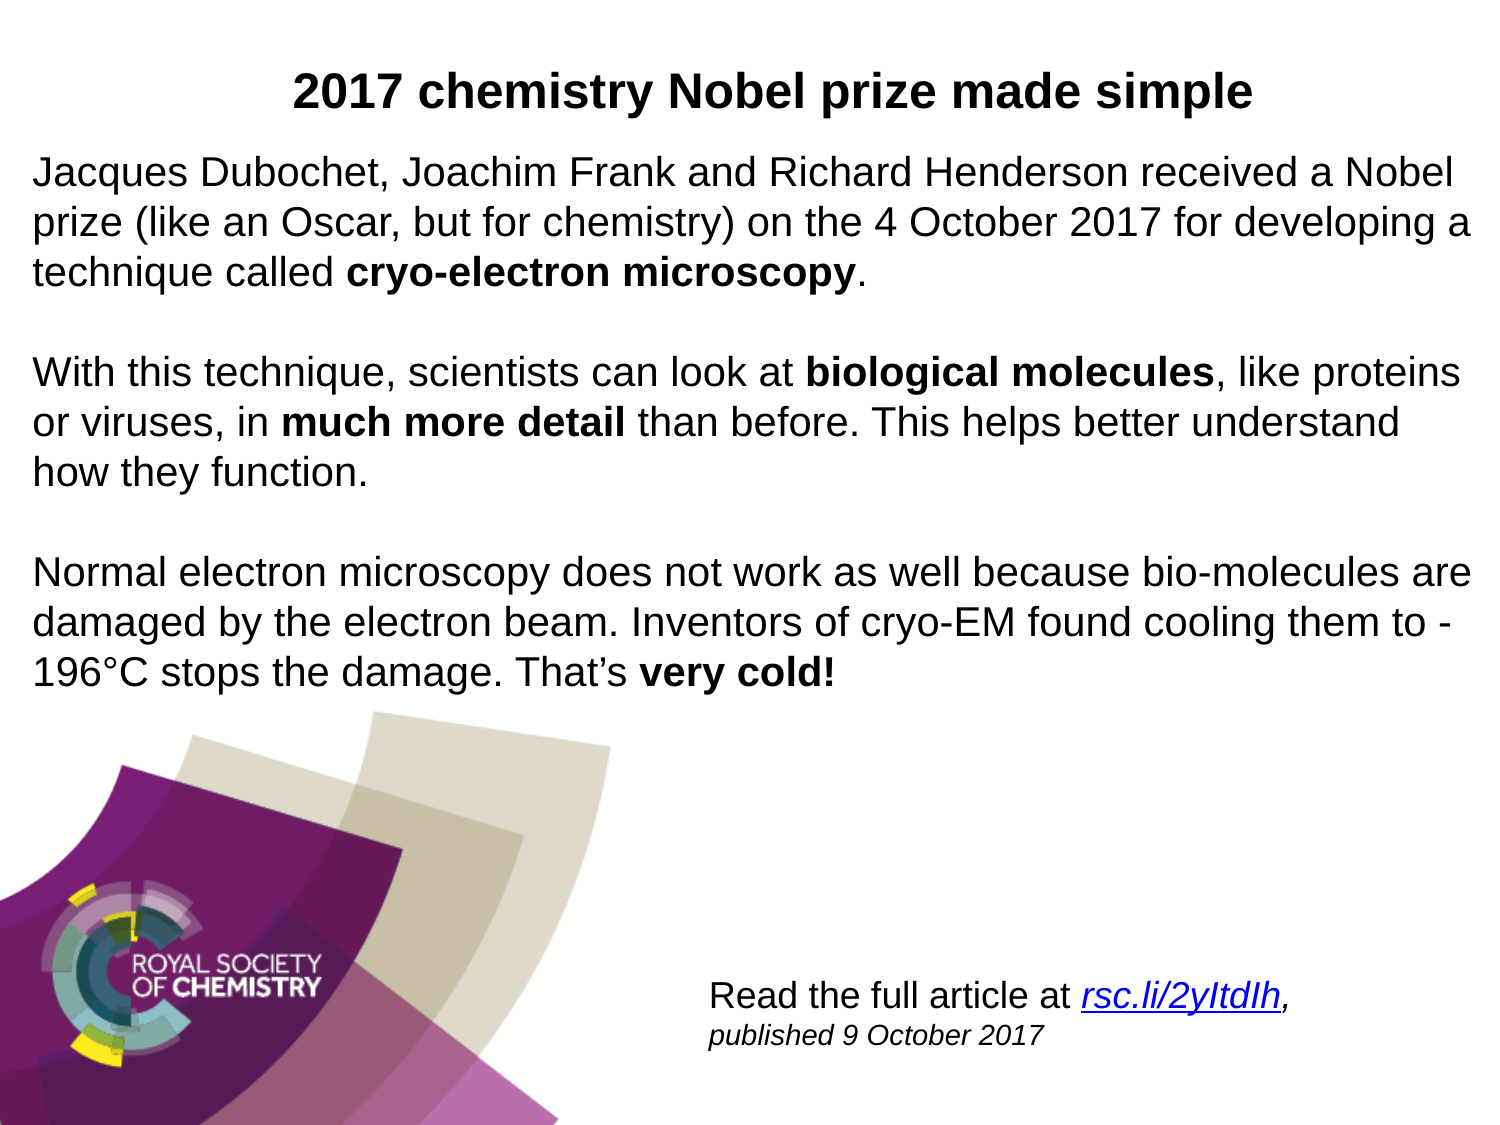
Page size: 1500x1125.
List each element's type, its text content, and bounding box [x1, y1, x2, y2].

picture [0, 3, 1500, 1125]
text_box 2017 chemistry Nobel prize made simple [171, 50, 1376, 126]
text_box Jacques Dubochet, Joachim Frank and Richard Henderson received a Nobel prize (like an Oscar, but for chemistry) on the 4 October 2017 for developing a technique called cryo-electron microscopy. With this technique, scientists can look at biological molecules, like proteins or viruses, in much more detail than before. This helps better understand how they function. Normal electron microscopy does not work as well because bio-molecules are damaged by the electron beam. Inventors of cryo-EM found cooling them to -196°C stops the damage. That’s very cold! [17, 137, 1489, 703]
text_box Read the full article at rsc.li/2yItdIh, published 9 October 2017 [694, 964, 1376, 1089]
